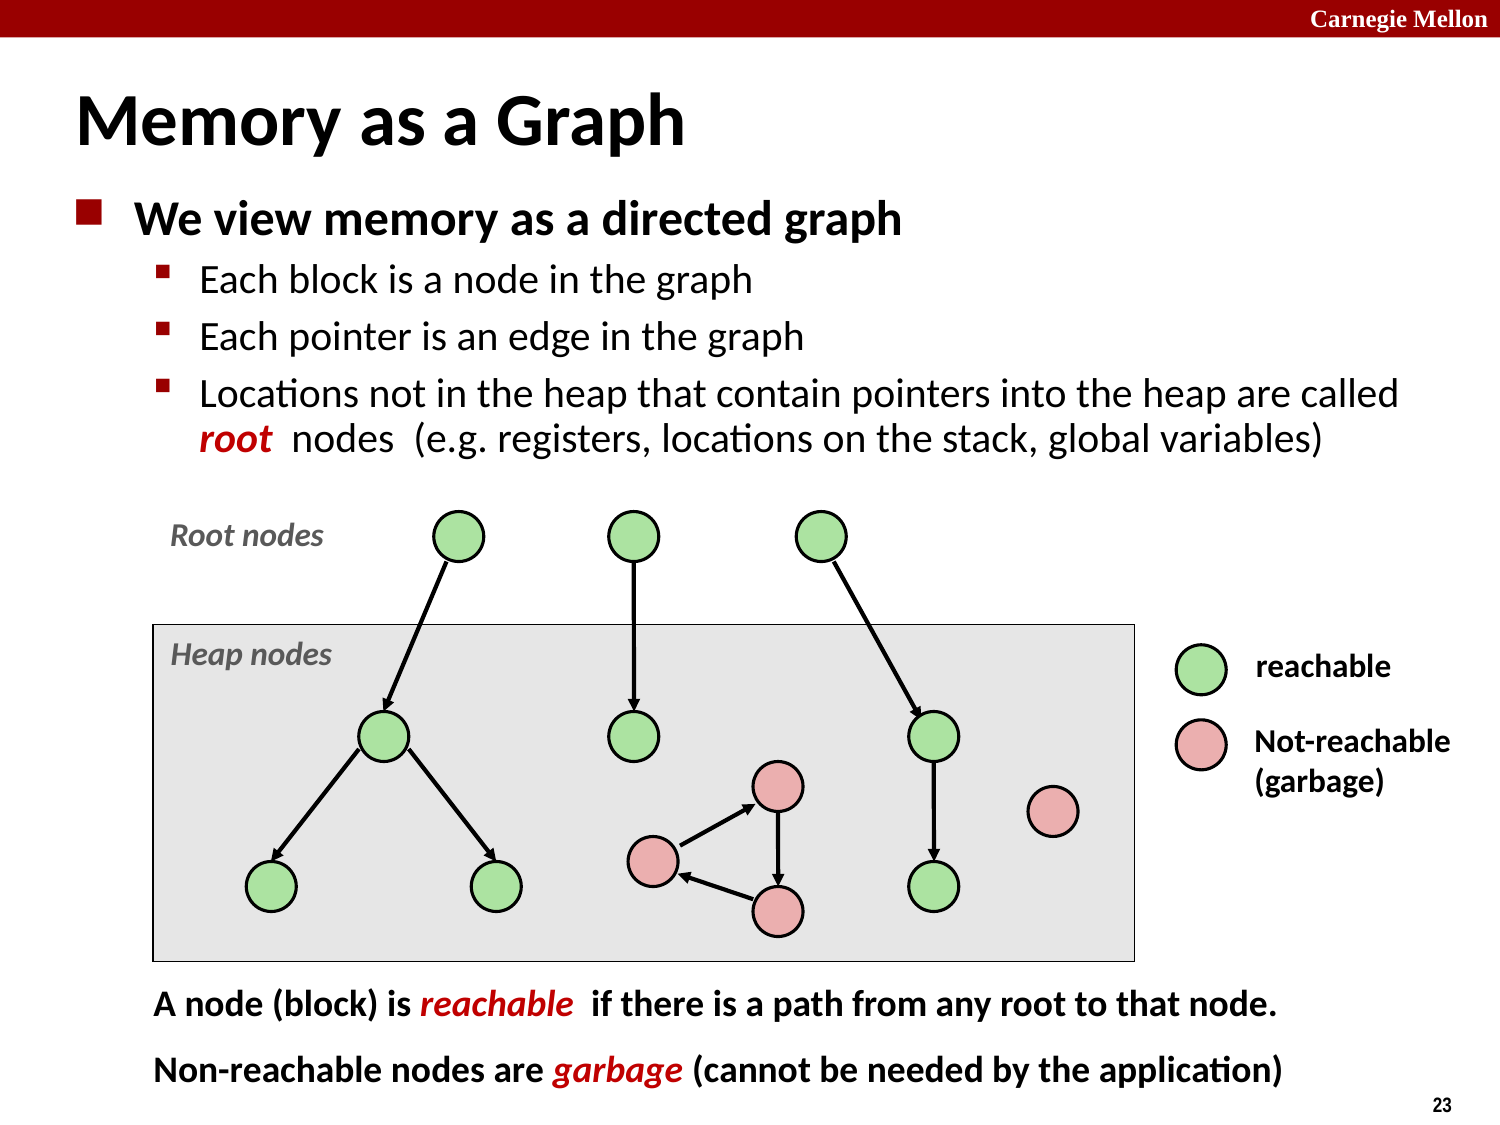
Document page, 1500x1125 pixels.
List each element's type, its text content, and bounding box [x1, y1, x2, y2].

text_box Root nodes [155, 505, 339, 561]
text_box reachable [1240, 636, 1407, 692]
text_box [271, 748, 360, 861]
text_box [753, 886, 804, 937]
list We view memory as a directed graph Each block is a node in the graph Each pointer is an edge in the graph Locations not in the heap that contain pointers into the heap are called root nodes (e.g. registers, locations on the stack, global variables) [62, 187, 1453, 442]
text_box [771, 811, 785, 887]
text_box [677, 871, 754, 900]
text_box [608, 711, 659, 762]
text_box Heap nodes [155, 623, 348, 680]
text_box [753, 761, 804, 812]
text_box [1176, 644, 1227, 695]
text_box [927, 761, 941, 861]
text_box [471, 861, 522, 912]
text_box [153, 624, 1135, 962]
text_box [679, 803, 756, 846]
text_box [382, 561, 447, 711]
text_box [627, 561, 641, 711]
text_box [608, 511, 659, 562]
text_box [796, 511, 847, 562]
text_box [358, 711, 409, 762]
title Memory as a Graph [60, 74, 1101, 170]
text_box [1176, 719, 1227, 770]
text_box [908, 711, 959, 762]
text_box [908, 861, 959, 912]
text_box A node (block) is reachable if there is a path from any root to that node. Non-reachable nodes are garbage (cannot be needed by the application) [138, 974, 1353, 1113]
text_box [1028, 786, 1079, 837]
text_box [408, 748, 497, 861]
text_box [433, 511, 484, 562]
text_box [628, 836, 679, 887]
text_box [246, 861, 297, 912]
text_box [833, 561, 921, 717]
text_box Not-reachable (garbage) [1239, 711, 1467, 807]
